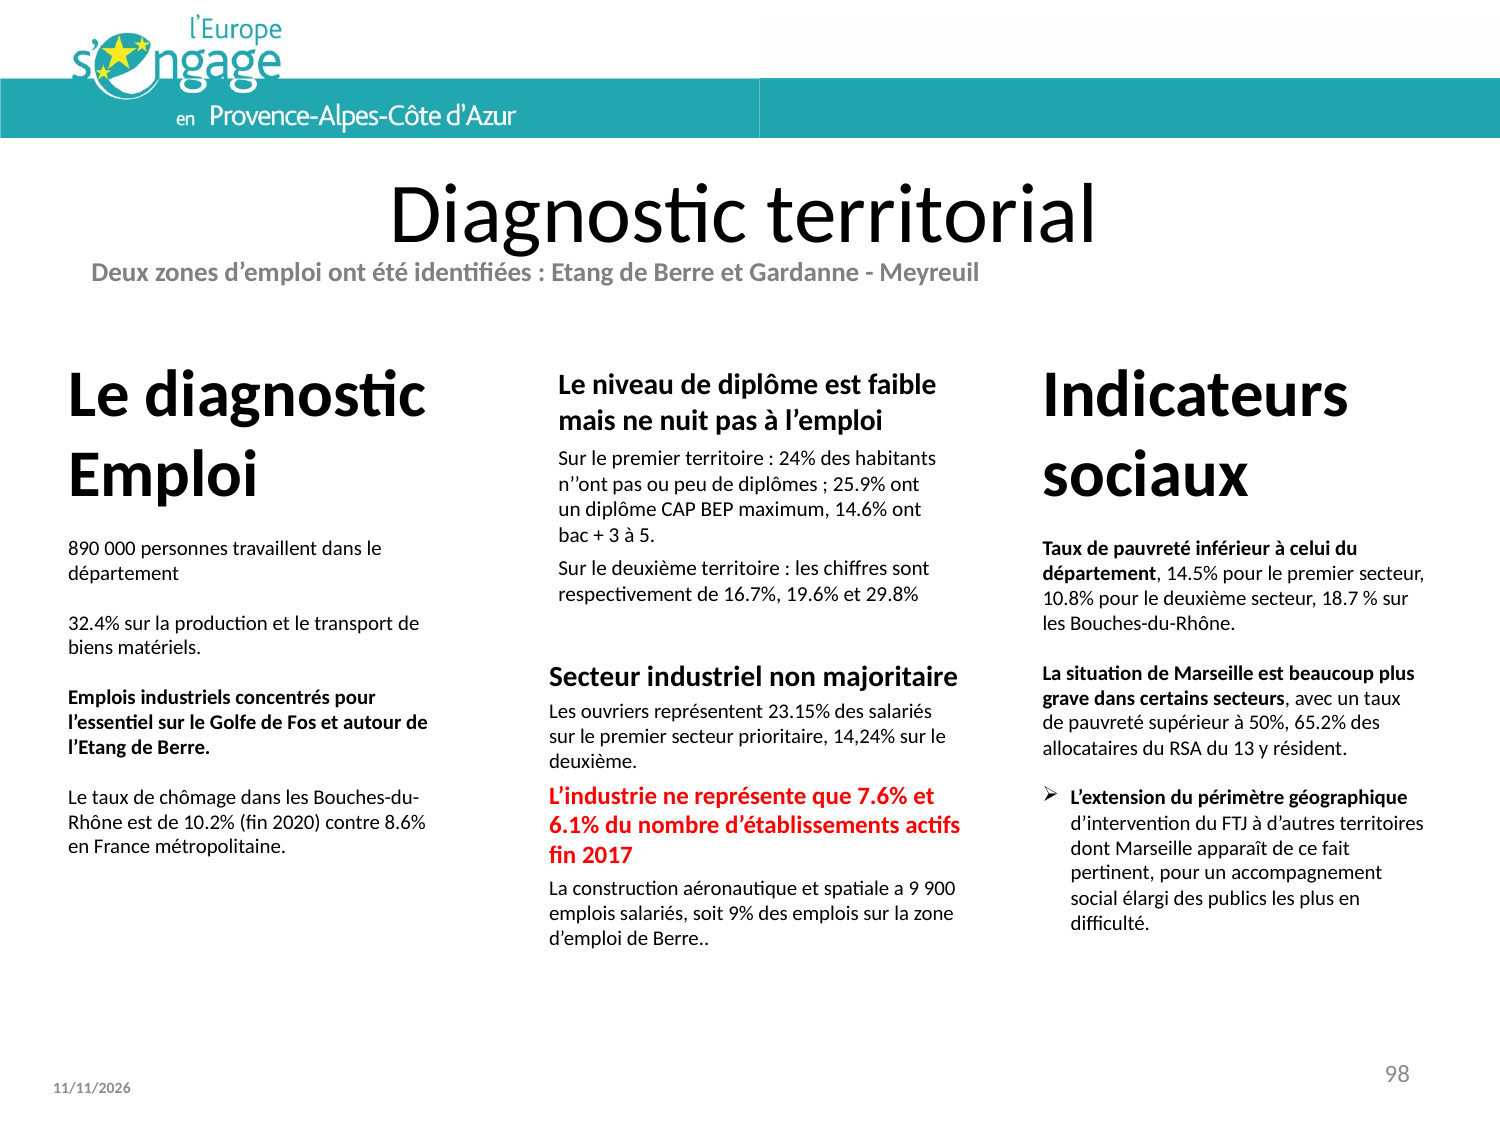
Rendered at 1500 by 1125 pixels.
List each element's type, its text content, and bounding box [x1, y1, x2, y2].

slide_number 98 [1074, 1042, 1425, 1103]
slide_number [53, 1049, 252, 1125]
list Le niveau de diplôme est faible mais ne nuit pas à l’emploi Sur le premier territoire : 24% des habitants n’’ont pas ou peu de diplômes ; 25.9% ont un diplôme CAP BEP maximum, 14.6% ont bac + 3 à 5. Sur le deuxième territoire : les chiffres sont respectivement de 16.7%, 19.6% et 29.8% [543, 357, 957, 642]
text_box Secteur industriel non majoritaire Les ouvriers représentent 23.15% des salariés sur le premier secteur prioritaire, 14,24% sur le deuxième. L’industrie ne représente que 7.6% et 6.1% du nombre d’établissements actifs fin 2017 La construction aéronautique et spatiale a 9 900 emplois salariés, soit 9% des emplois sur la zone d’emploi de Berre.. [549, 656, 963, 988]
title Diagnostic territorial [53, 151, 1436, 268]
list Le diagnostic Emploi 890 000 personnes travaillent dans le département 32.4% sur la production et le transport de biens matériels. Emplois industriels concentrés pour l’essentiel sur le Golfe de Fos et autour de l’Etang de Berre. Le taux de chômage dans les Bouches-du-Rhône est de 10.2% (fin 2020) contre 8.6% en France métropolitaine. [53, 341, 467, 972]
list Indicateurs sociaux Taux de pauvreté inférieur à celui du département, 14.5% pour le premier secteur, 10.8% pour le deuxième secteur, 18.7 % sur les Bouches-du-Rhône. La situation de Marseille est beaucoup plus grave dans certains secteurs, avec un taux de pauvreté supérieur à 50%, 65.2% des allocataires du RSA du 13 y résident. L’extension du périmètre géographique d’intervention du FTJ à d’autres territoires dont Marseille apparaît de ce fait pertinent, pour un accompagnement social élargi des publics les plus en difficulté. [1027, 341, 1441, 968]
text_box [0, 14, 1500, 138]
text_box Deux zones d’emploi ont été identifiées : Etang de Berre et Gardanne - Meyreuil [76, 247, 1447, 295]
